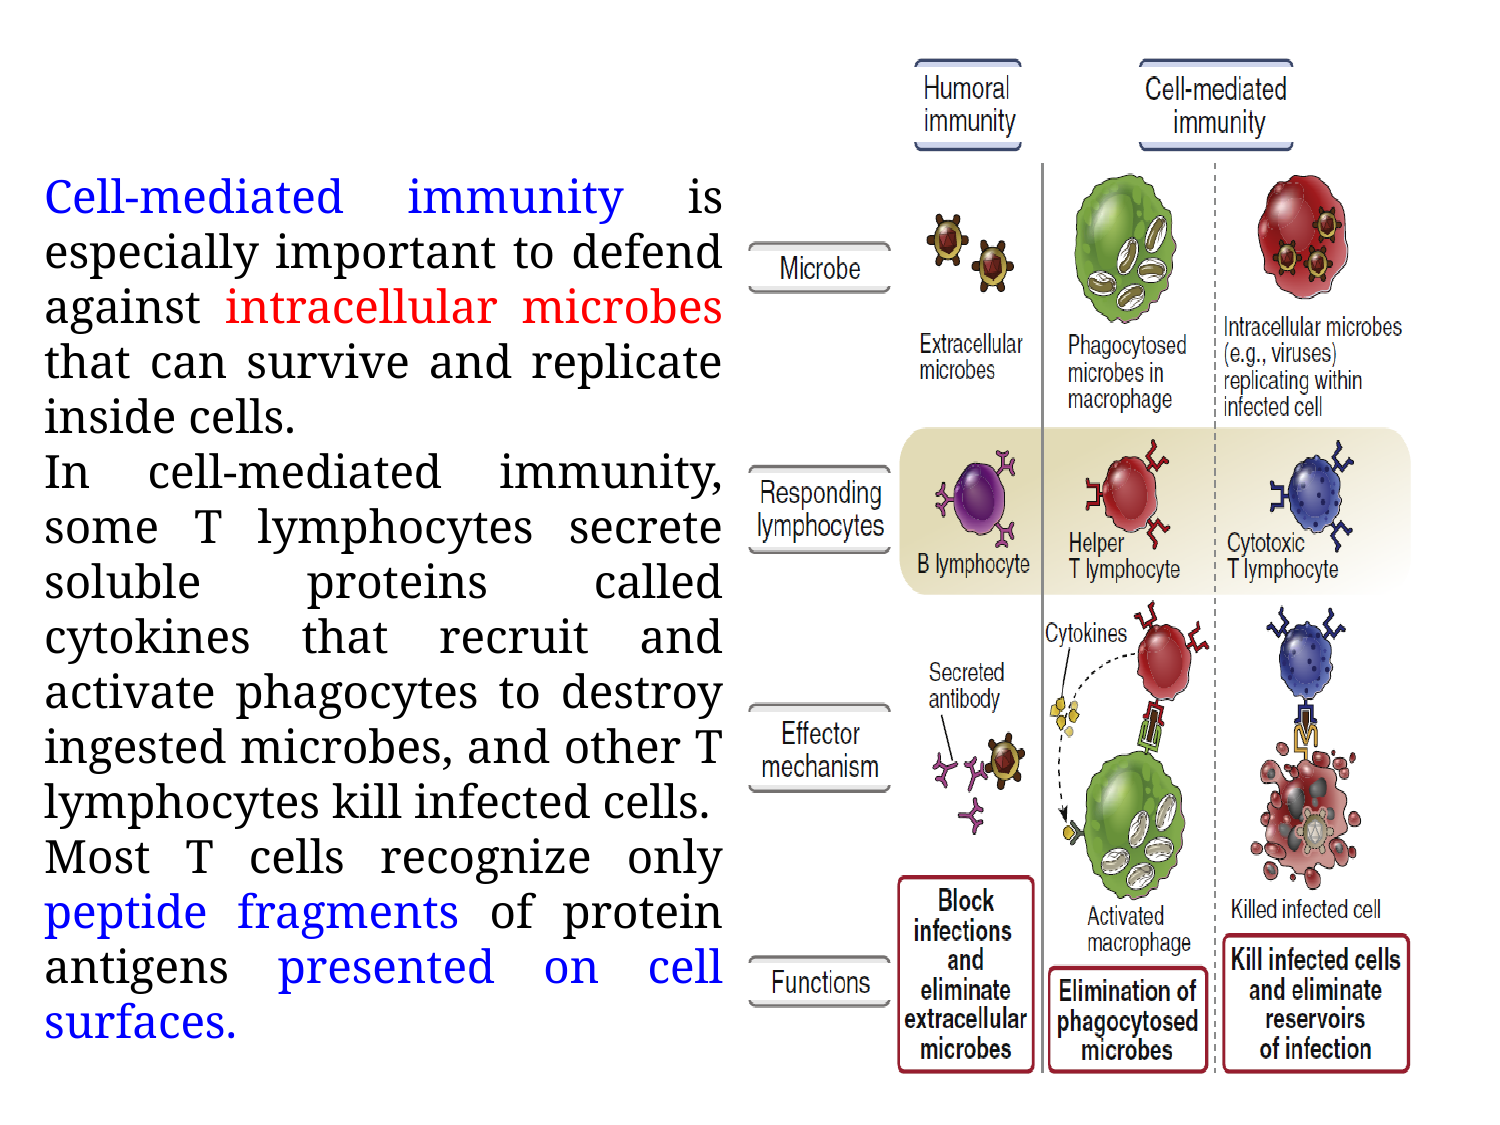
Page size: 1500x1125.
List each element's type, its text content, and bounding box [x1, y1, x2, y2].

text_box Cell-mediated immunity is especially important to defend against intracellular microbes that can survive and replicate inside cells. In cell-mediated immunity, some T lymphocytes secrete soluble proteins called cytokines that recruit and activate phagocytes to destroy ingested microbes, and other T lymphocytes kill infected cells. Most T cells recognize only peptide fragments of protein antigens presented on cell surfaces. [29, 160, 662, 1056]
picture [667, 31, 1499, 1084]
